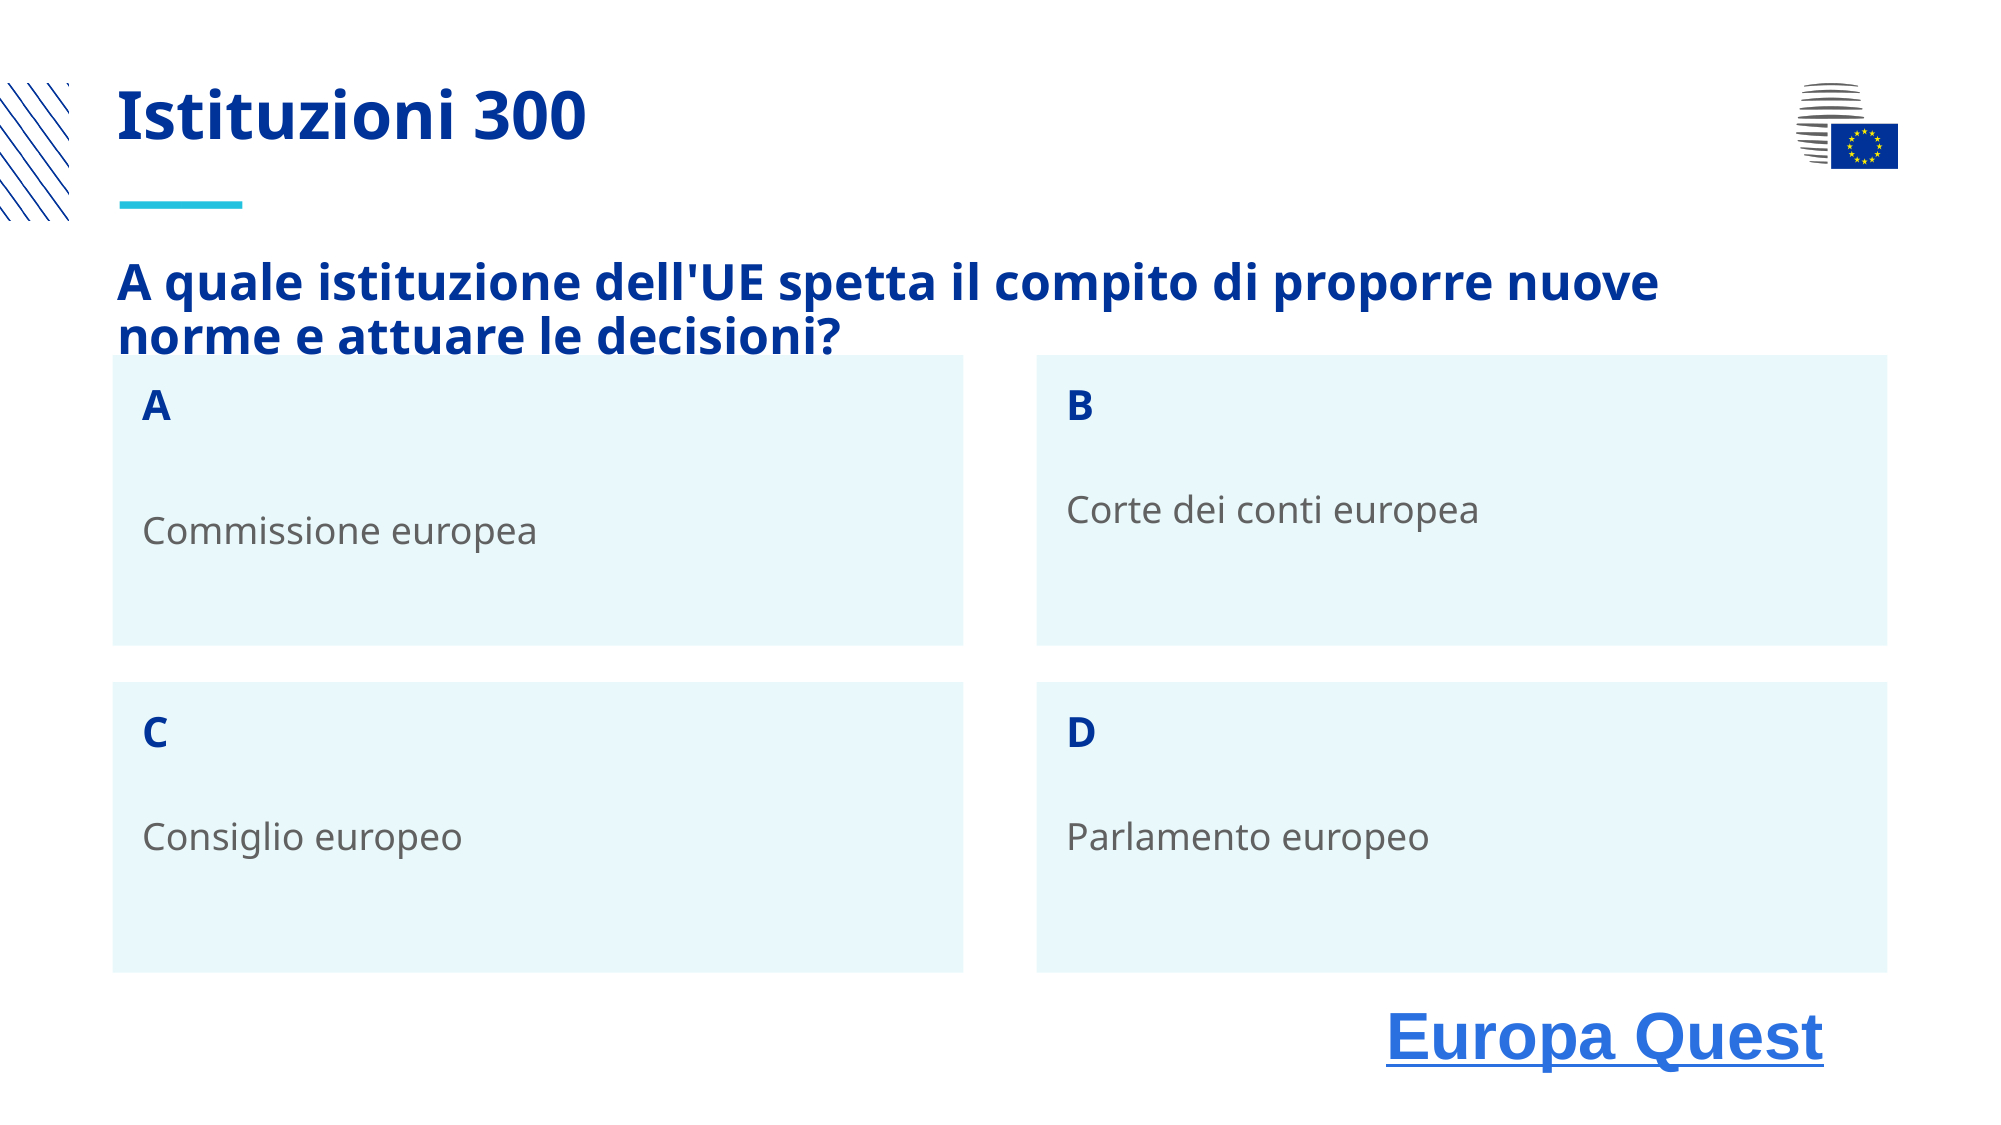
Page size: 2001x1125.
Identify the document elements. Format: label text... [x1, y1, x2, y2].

list Istituzioni 300 ⸺ A quale istituzione dell'UE spetta il compito di proporre nuove norme e attuare le decisioni? [102, 83, 1847, 325]
text_box Europa Quest [1371, 985, 1847, 1097]
list C Consiglio europeo [112, 682, 964, 973]
picture [0, 83, 69, 221]
list B Corte dei conti europea [1036, 355, 1888, 646]
list A Commissione europea [112, 355, 964, 646]
picture [1796, 83, 1898, 169]
list D Parlamento europeo [1036, 682, 1888, 973]
